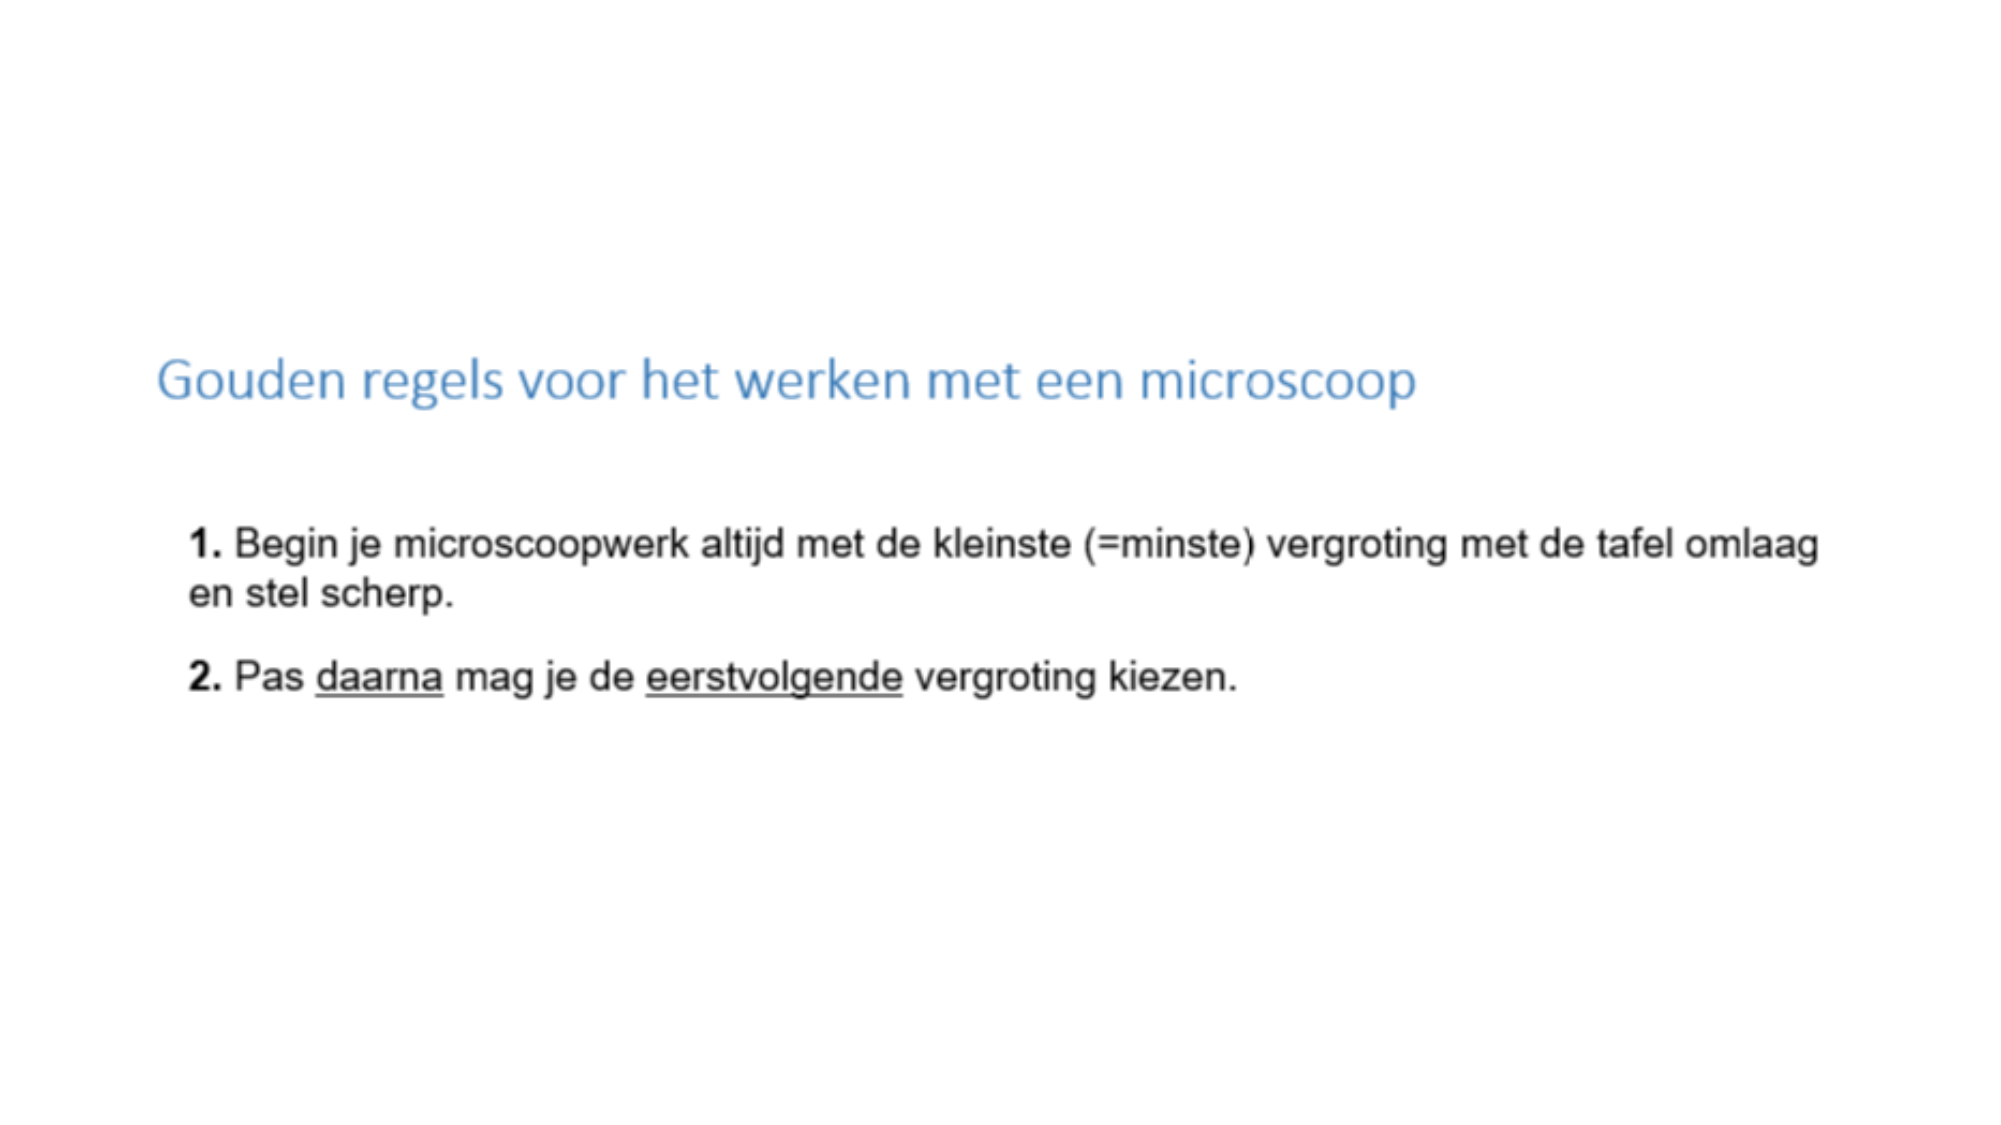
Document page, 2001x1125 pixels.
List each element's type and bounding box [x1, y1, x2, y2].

list [111, 265, 1902, 812]
